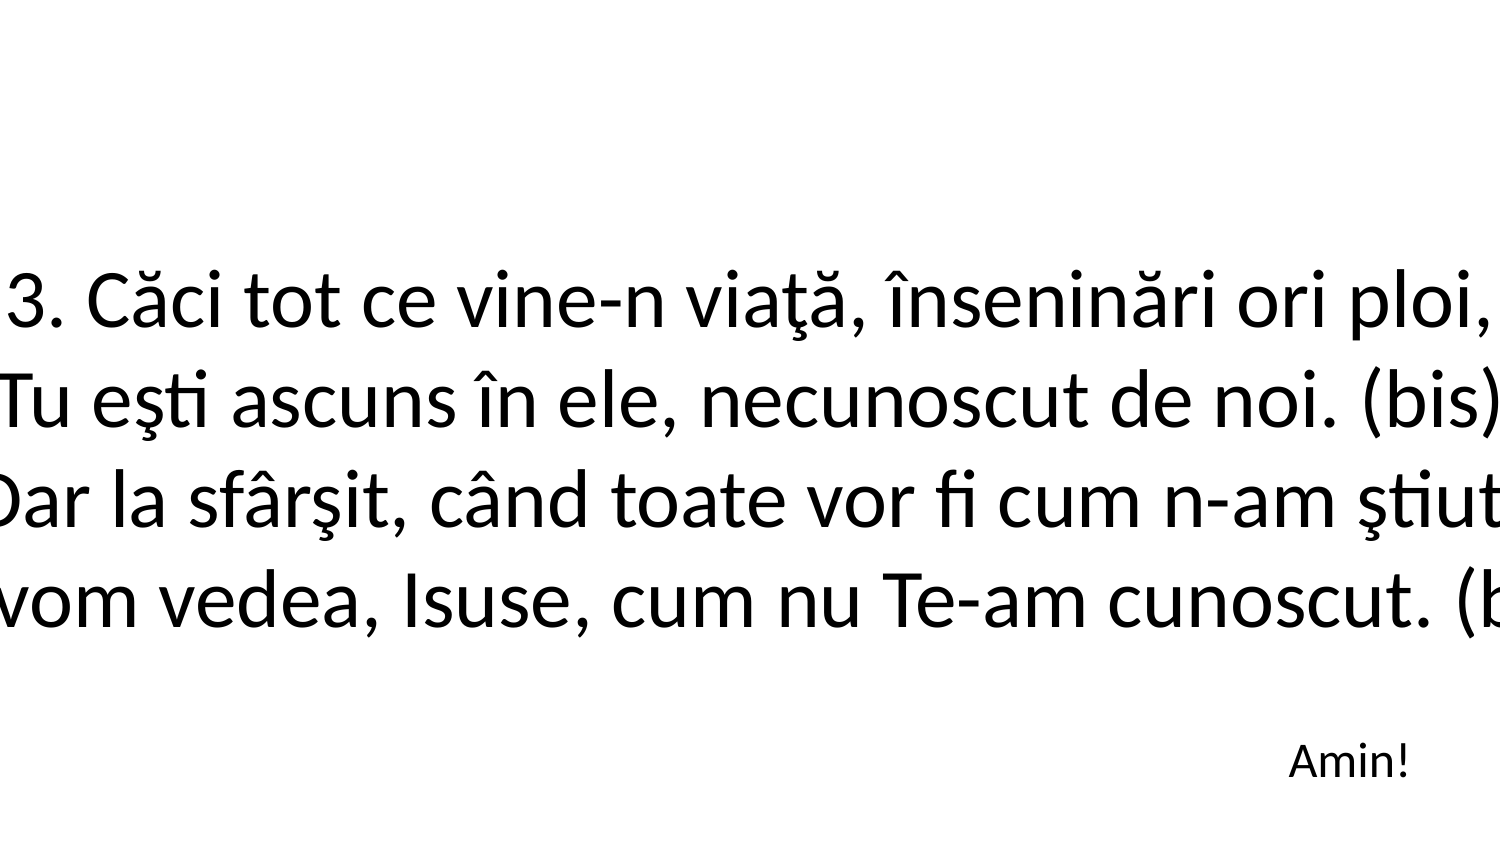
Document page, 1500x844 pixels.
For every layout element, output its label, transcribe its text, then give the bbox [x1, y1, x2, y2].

text_box Amin! [1273, 674, 1427, 795]
text_box 3. Căci tot ce vine-n viaţă, înseninări ori ploi, Tu eşti ascuns în ele, necunoscut de noi. (bis) Dar la sfârşit, când toate vor fi cum n-am ştiut, Te vom vedea, Isuse, cum nu Te-am cunoscut. (bis) [0, 192, 1500, 652]
